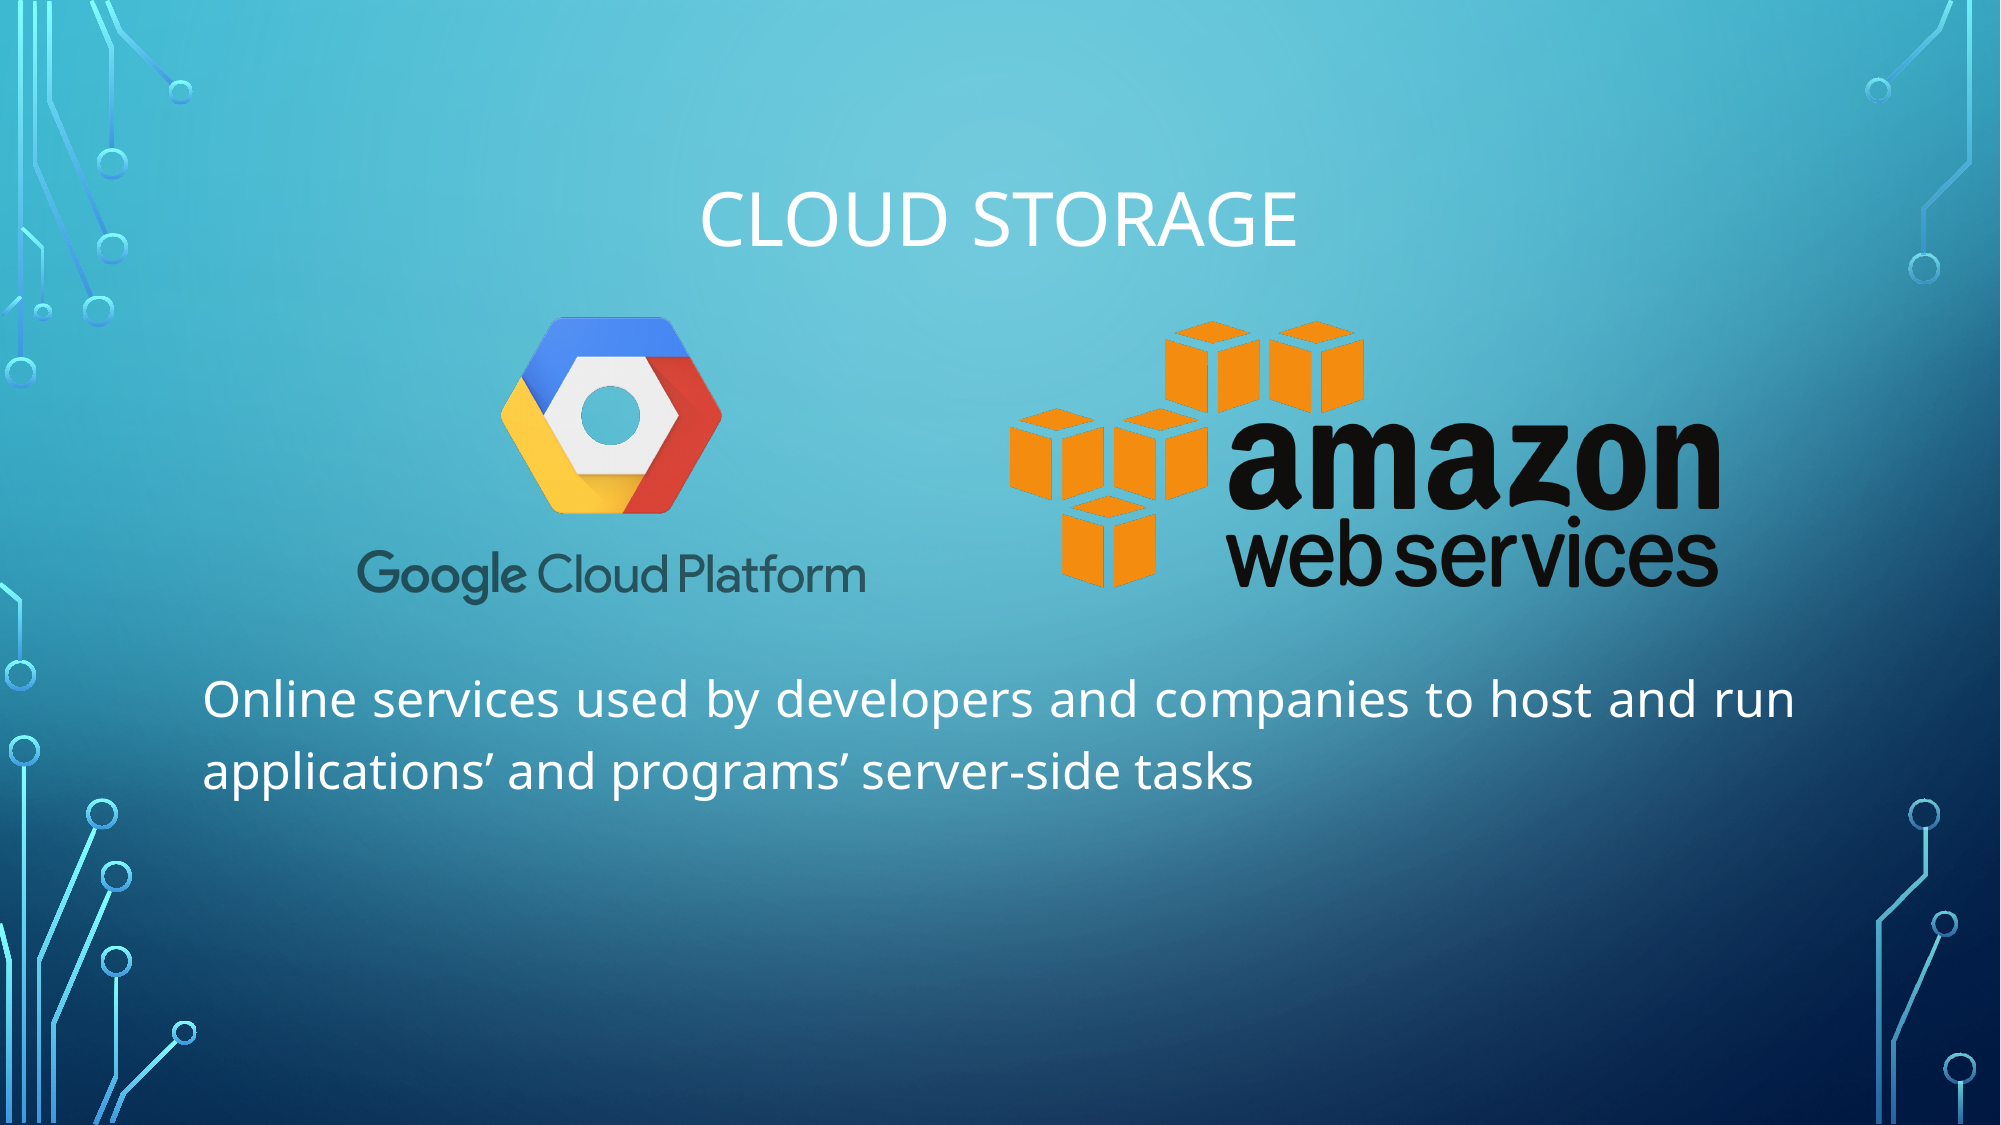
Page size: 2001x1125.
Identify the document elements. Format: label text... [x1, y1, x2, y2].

picture [305, 265, 917, 644]
list Online services used by developers and companies to host and run applications’ and programs’ server-side tasks [187, 647, 1813, 950]
picture [1009, 321, 1719, 588]
title Cloud storage [187, 101, 1813, 344]
